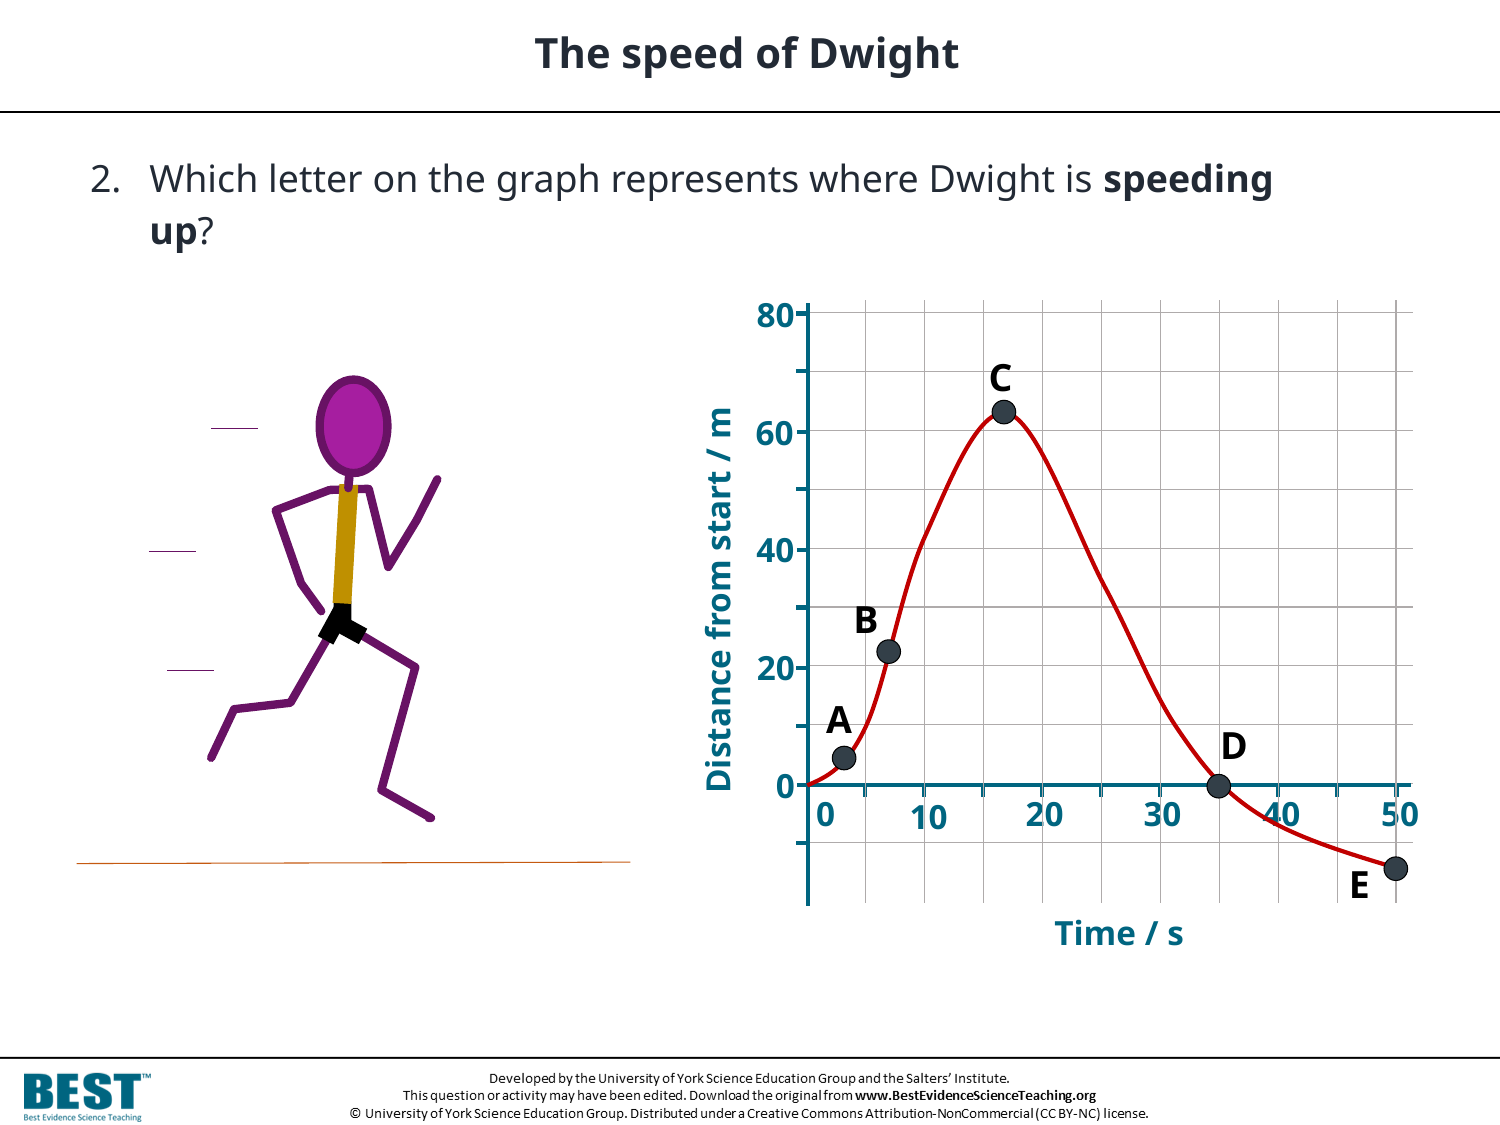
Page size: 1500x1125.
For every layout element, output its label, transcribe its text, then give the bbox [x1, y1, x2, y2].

picture [0, 111, 1500, 1125]
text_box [76, 379, 631, 864]
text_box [689, 286, 1442, 961]
text_box The speed of Dwight [23, 4, 1471, 99]
